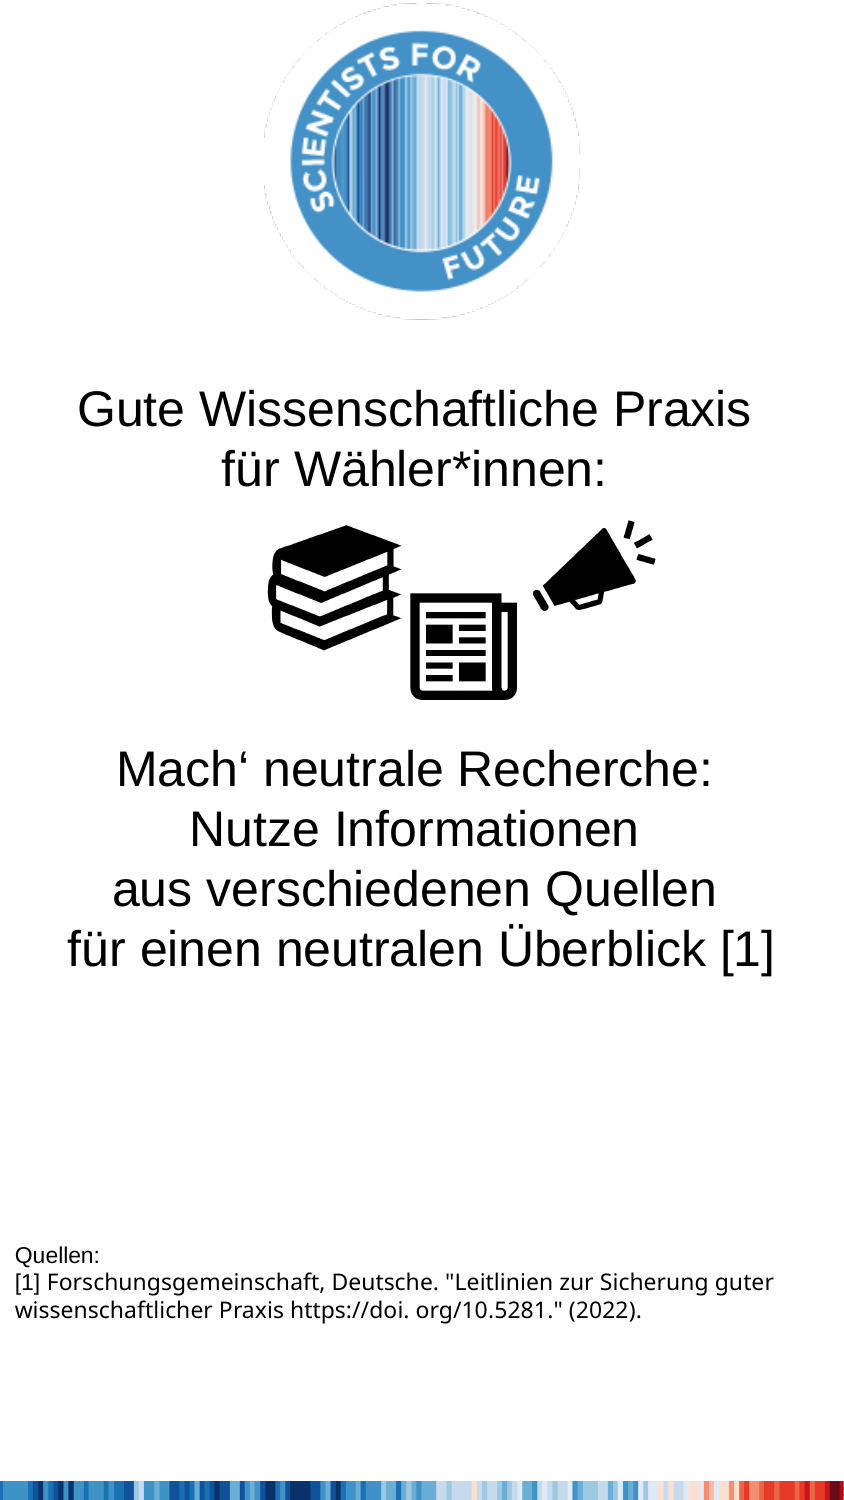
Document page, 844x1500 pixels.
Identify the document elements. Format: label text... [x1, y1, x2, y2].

picture [0, 1481, 844, 1500]
text_box Gute Wissenschaftliche Praxis für Wähler*innen: Mach‘ neutrale Recherche: Nutze Informationen aus verschiedenen Quellen für einen neutralen Überblick [1] [52, 368, 792, 984]
picture [258, 491, 668, 723]
text_box Quellen: [1] Forschungsgemeinschaft, Deutsche. "Leitlinien zur Sicherung guter wissenschaftlicher Praxis https://doi. org/10.5281." (2022). [0, 1233, 844, 1331]
picture [263, 2, 581, 323]
